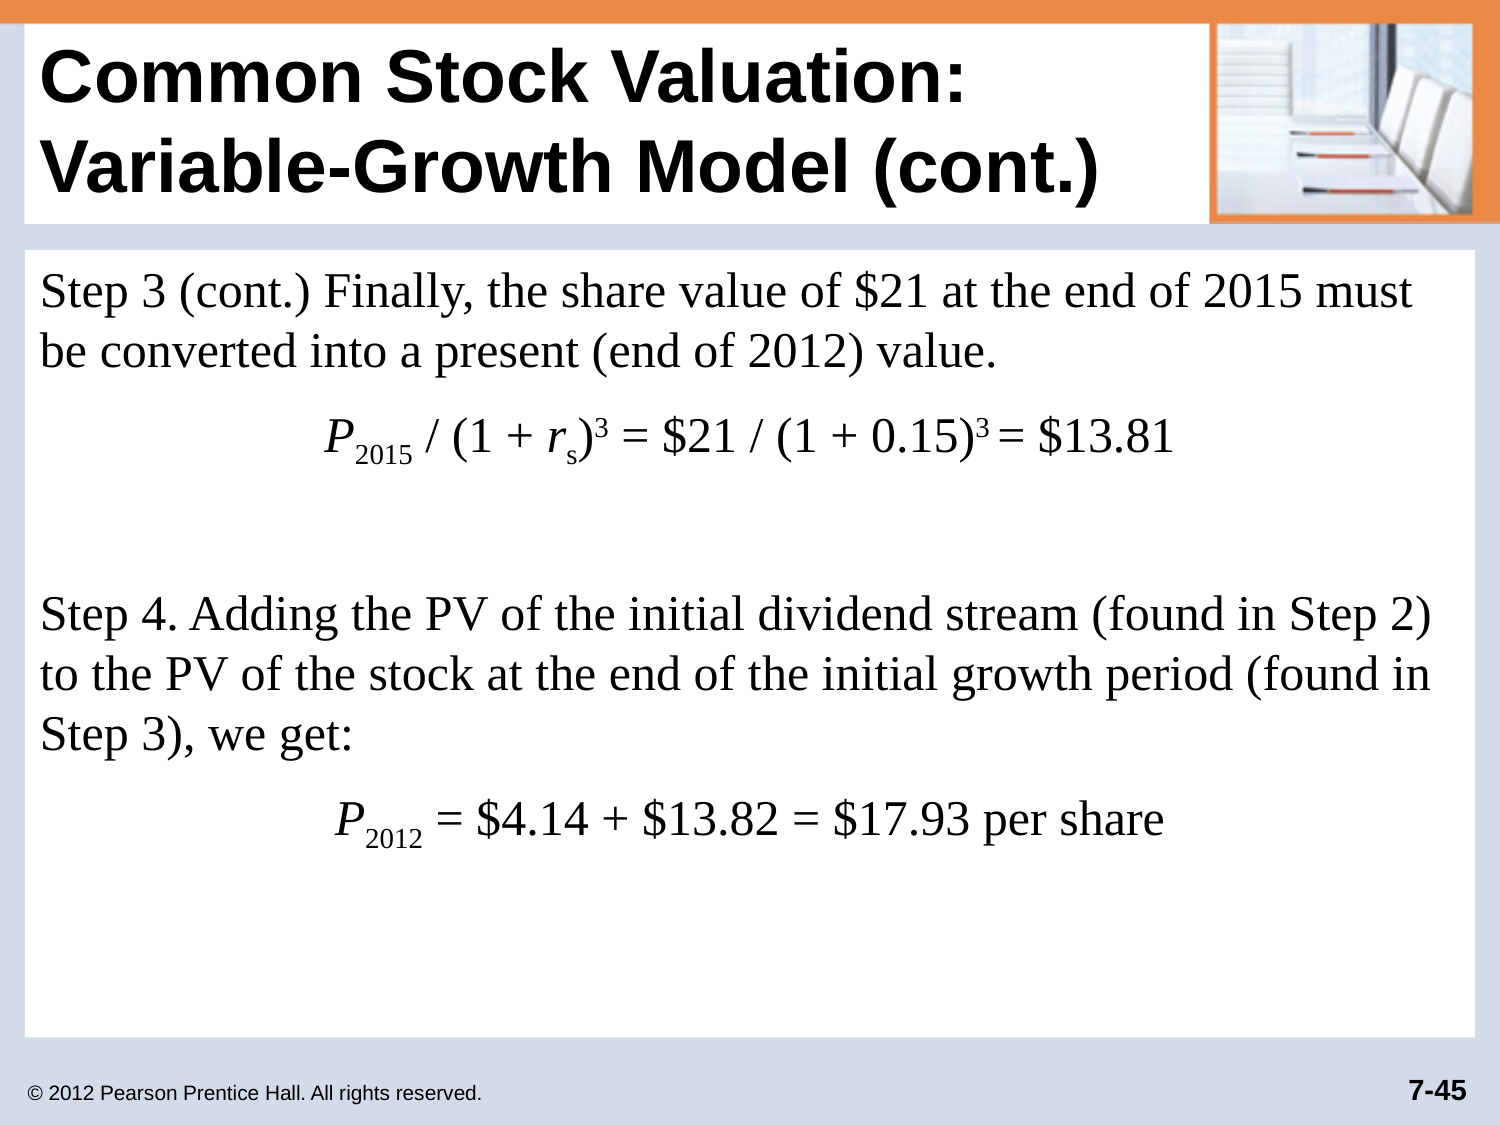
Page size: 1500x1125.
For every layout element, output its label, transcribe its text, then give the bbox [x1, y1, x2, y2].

title Common Stock Valuation: Variable-Growth Model (cont.) [24, 64, 1201, 171]
footer © 2012 Pearson Prentice Hall. All rights reserved. [12, 1037, 938, 1113]
list Step 3 (cont.) Finally, the share value of $21 at the end of 2015 must be converted into a present (end of 2012) value. P2015 / (1 + rs)3 = $21 / (1 + 0.15)3 = $13.81 Step 4. Adding the PV of the initial dividend stream (found in Step 2) to the PV of the stock at the end of the initial growth period (found in Step 3), we get: P2012 = $4.14 + $13.82 = $17.93 per share [24, 249, 1476, 1013]
picture [0, 0, 1500, 224]
slide_number 7-45 [1331, 1038, 1482, 1114]
